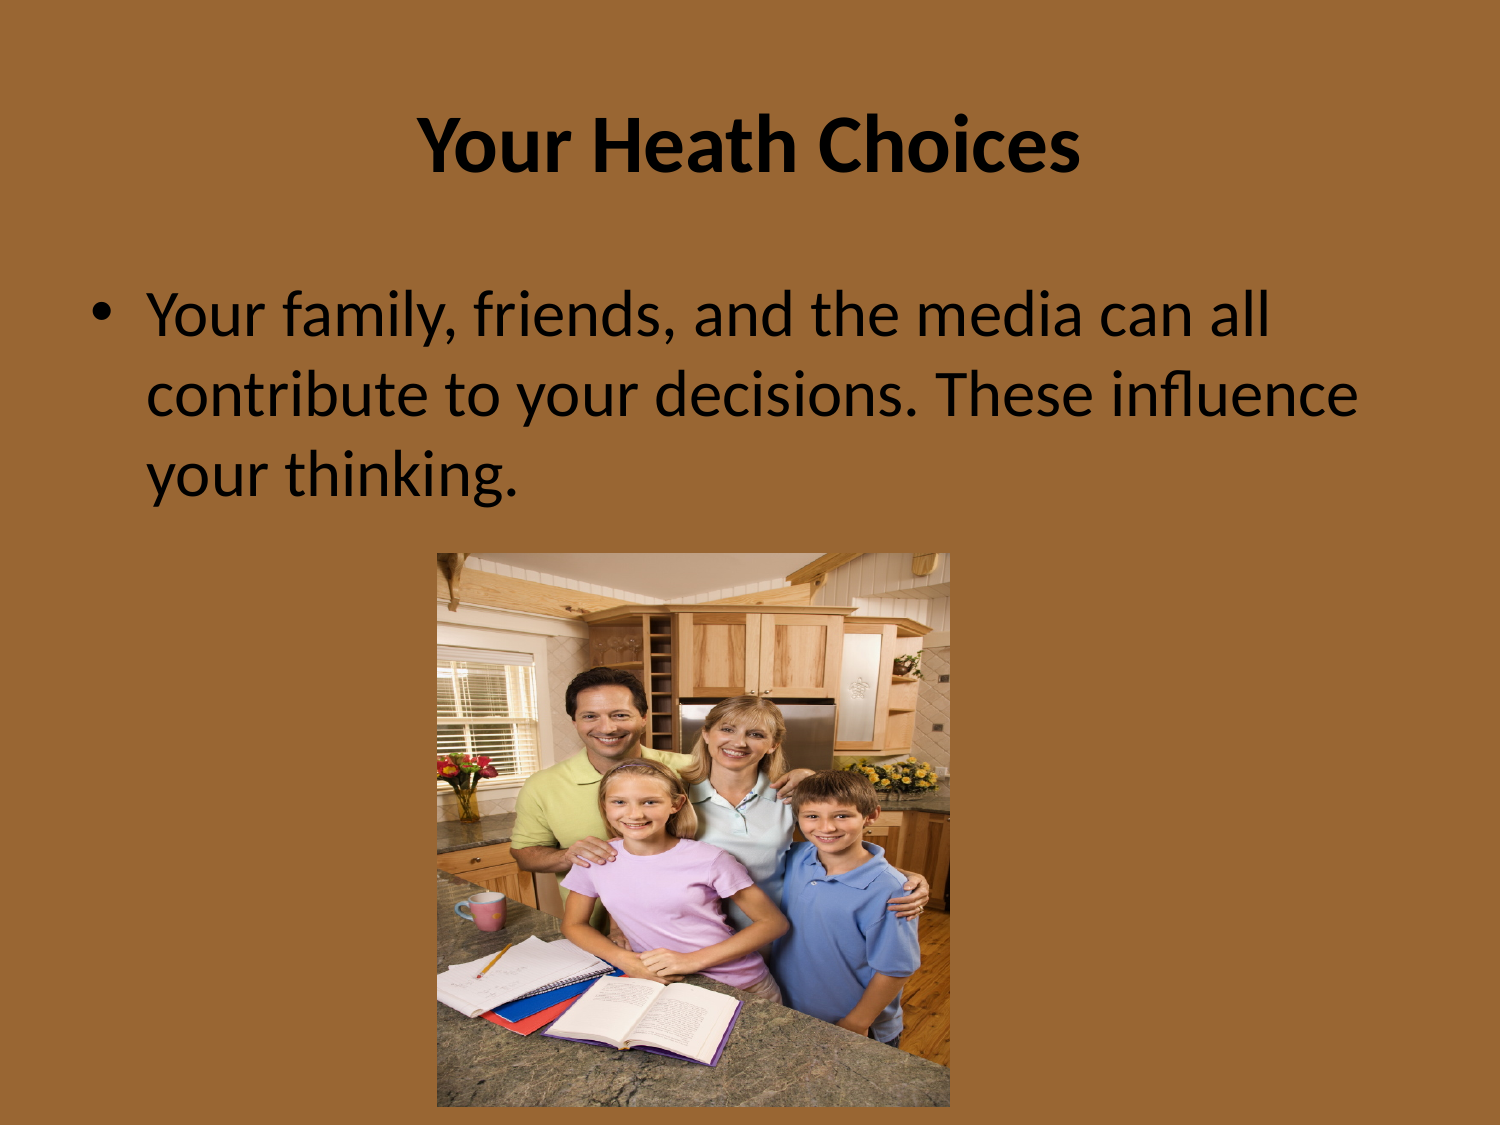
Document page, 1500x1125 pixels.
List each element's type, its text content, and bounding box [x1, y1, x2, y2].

title Your Heath Choices [75, 45, 1425, 233]
list Your family, friends, and the media can all contribute to your decisions. These influence your thinking. [75, 262, 1425, 1005]
picture [437, 553, 951, 1107]
